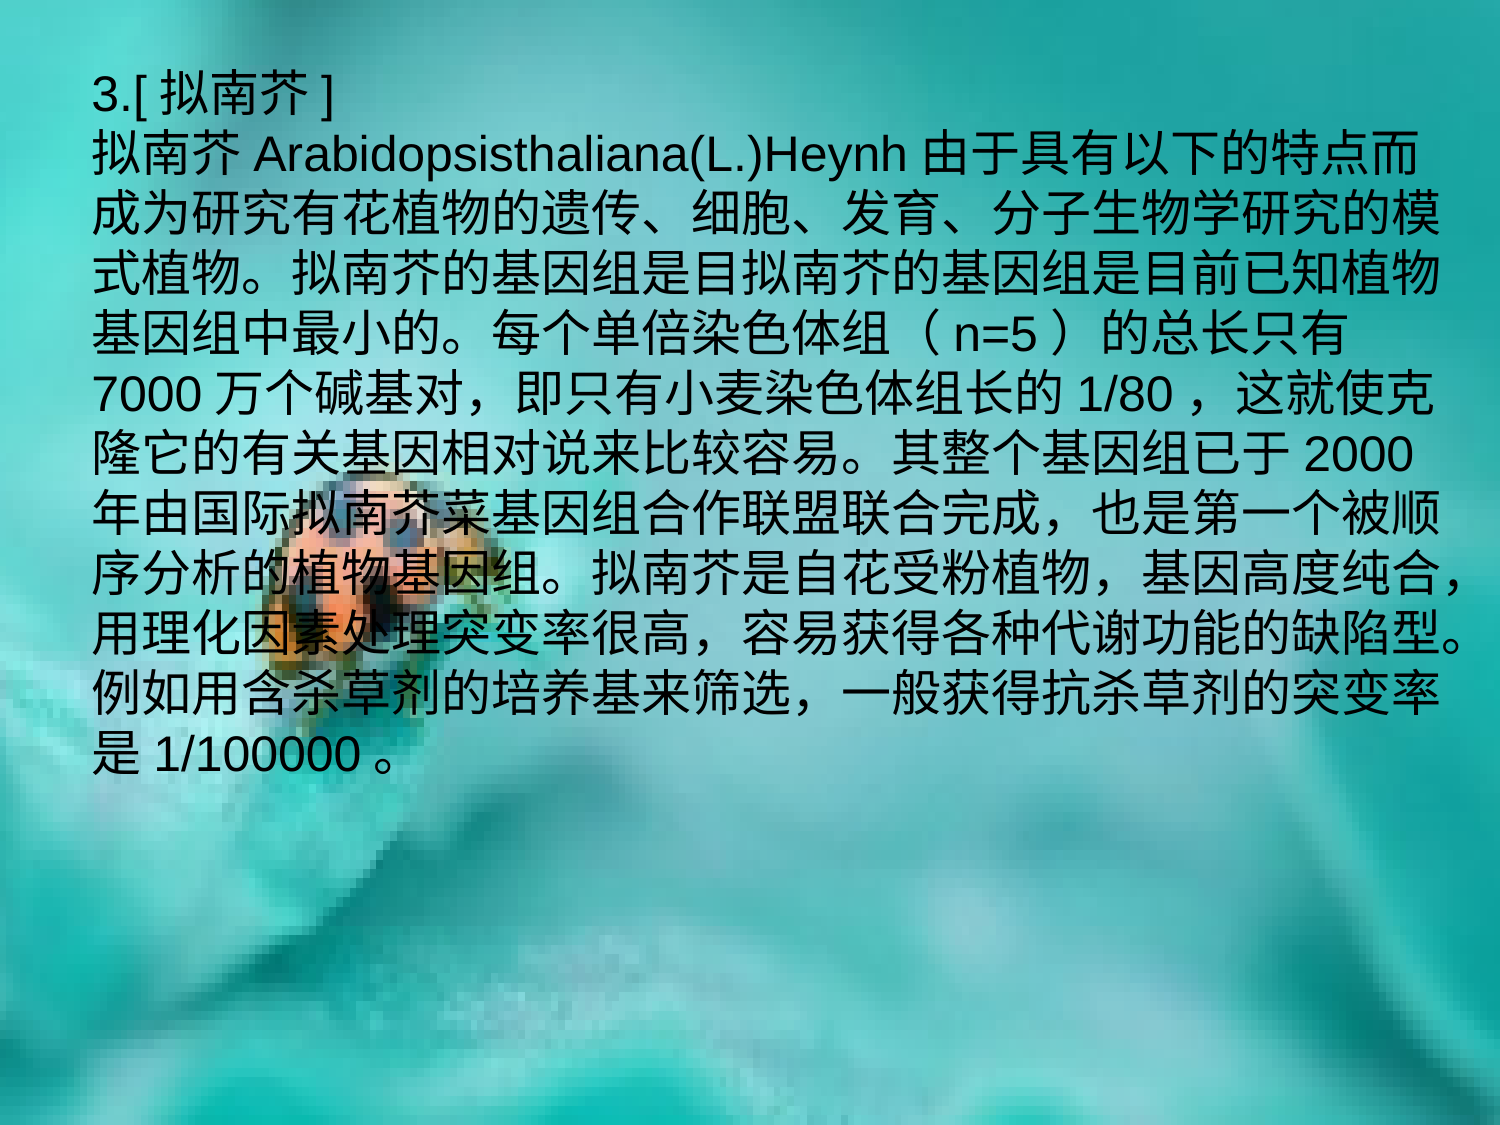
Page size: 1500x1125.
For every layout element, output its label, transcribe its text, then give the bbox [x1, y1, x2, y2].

text_box 3.[拟南芥] 拟南芥Arabidopsisthaliana(L.)Heynh由于具有以下的特点而成为研究有花植物的遗传、细胞、发育、分子生物学研究的模式植物。拟南芥的基因组是目拟南芥的基因组是目前已知植物基因组中最小的。每个单倍染色体组（n=5）的总长只有7000万个碱基对，即只有小麦染色体组长的1/80，这就使克隆它的有关基因相对说来比较容易。其整个基因组已于2000年由国际拟南芥菜基因组合作联盟联合完成，也是第一个被顺序分析的植物基因组。拟南芥是自花受粉植物，基因高度纯合，用理化因素处理突变率很高，容易获得各种代谢功能的缺陷型。例如用含杀草剂的培养基来筛选，一般获得抗杀草剂的突变率是1/100000。 [76, 54, 1459, 1125]
picture [0, 0, 1500, 1125]
